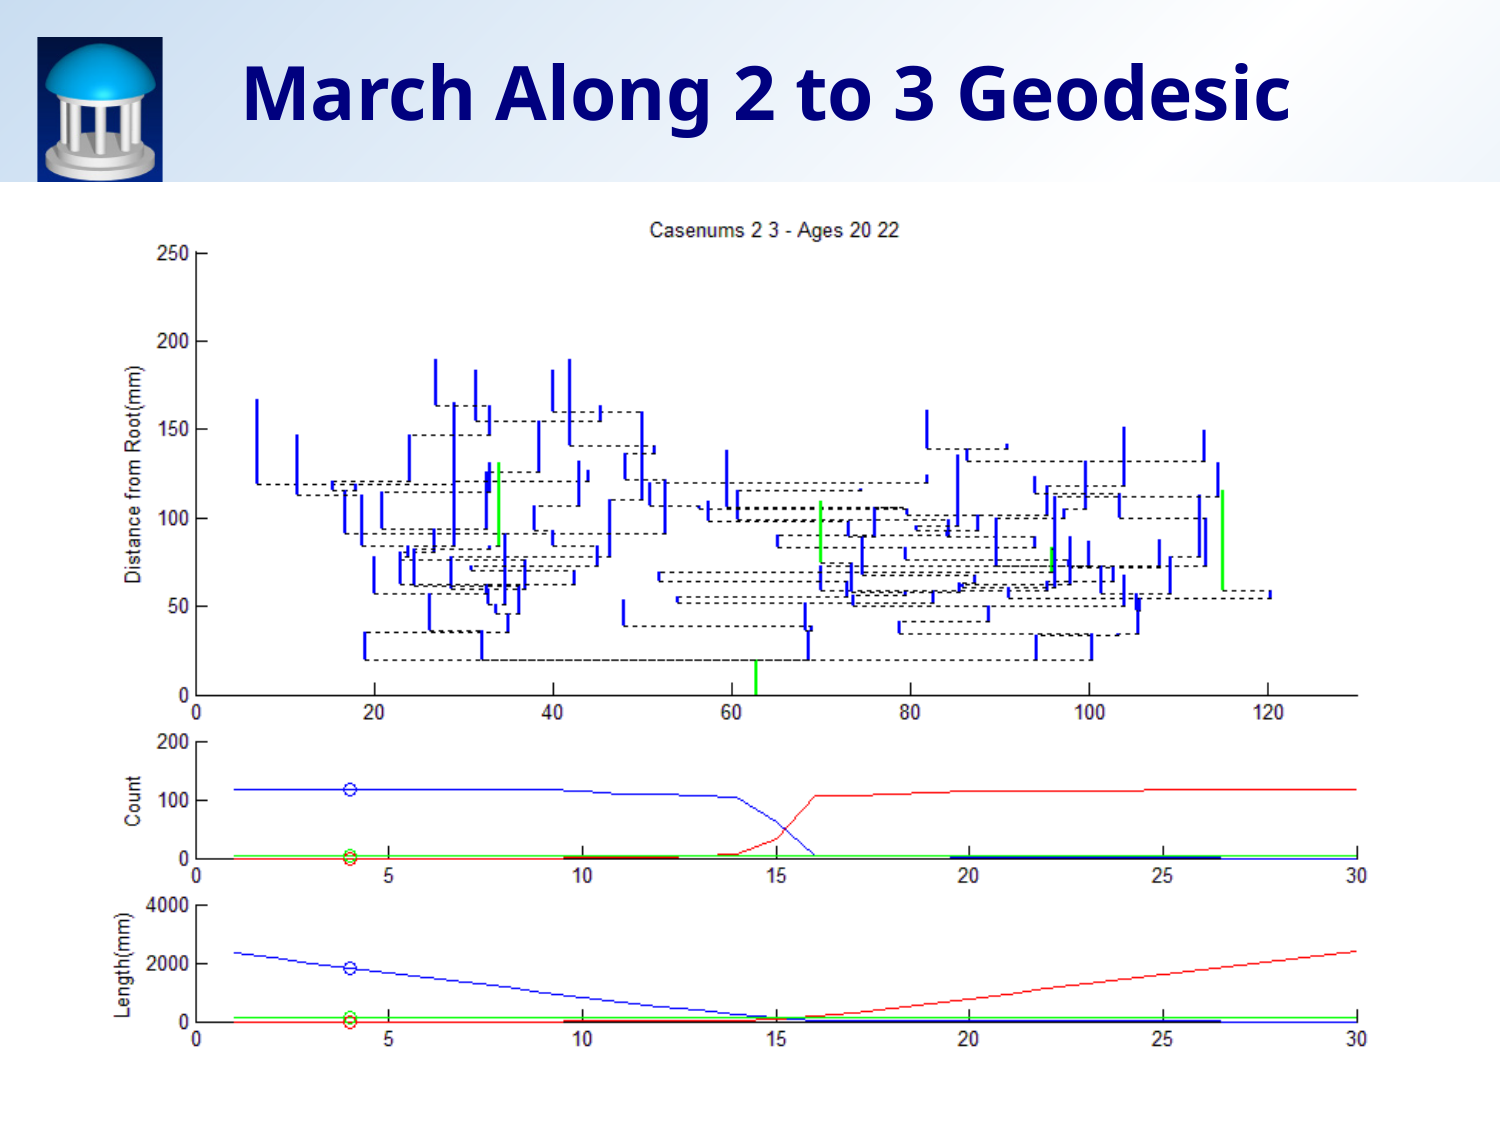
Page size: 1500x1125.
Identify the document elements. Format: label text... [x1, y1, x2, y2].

title March Along 2 to 3 Geodesic [224, 24, 1438, 156]
picture [0, 182, 1500, 1125]
